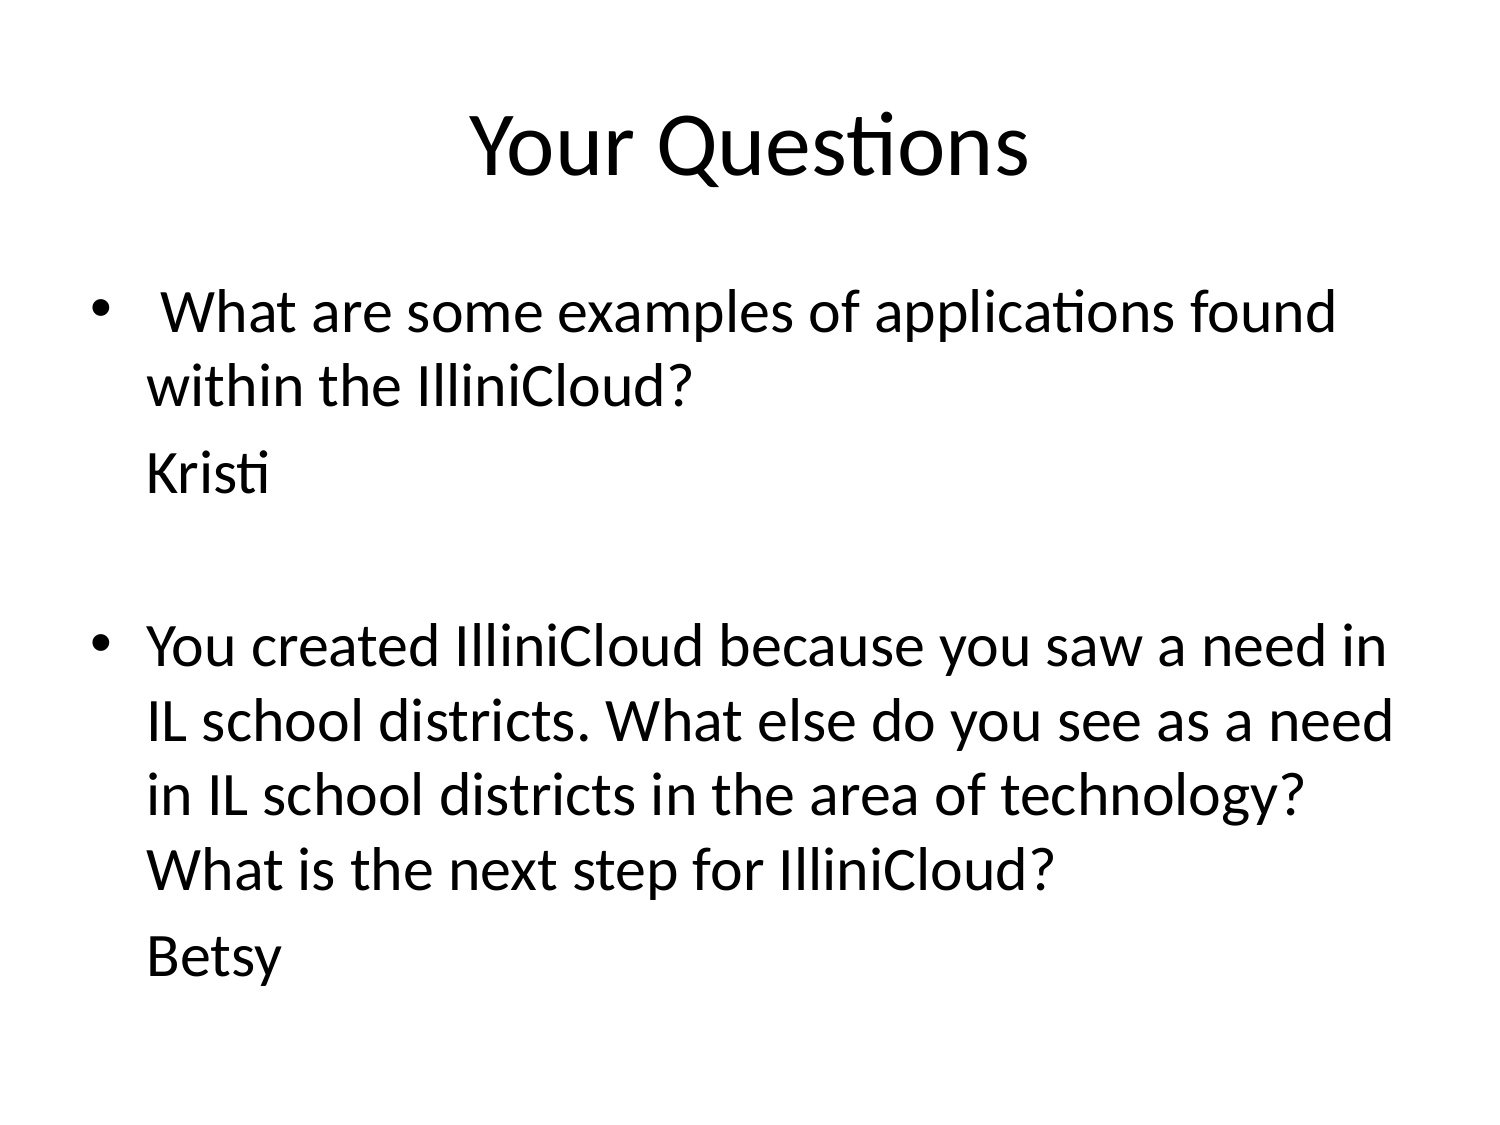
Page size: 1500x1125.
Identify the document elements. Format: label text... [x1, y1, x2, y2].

list What are some examples of applications found within the IlliniCloud? Kristi You created IlliniCloud because you saw a need in IL school districts. What else do you see as a need in IL school districts in the area of technology? What is the next step for IlliniCloud? Betsy [75, 262, 1425, 1005]
title Your Questions [75, 45, 1425, 233]
